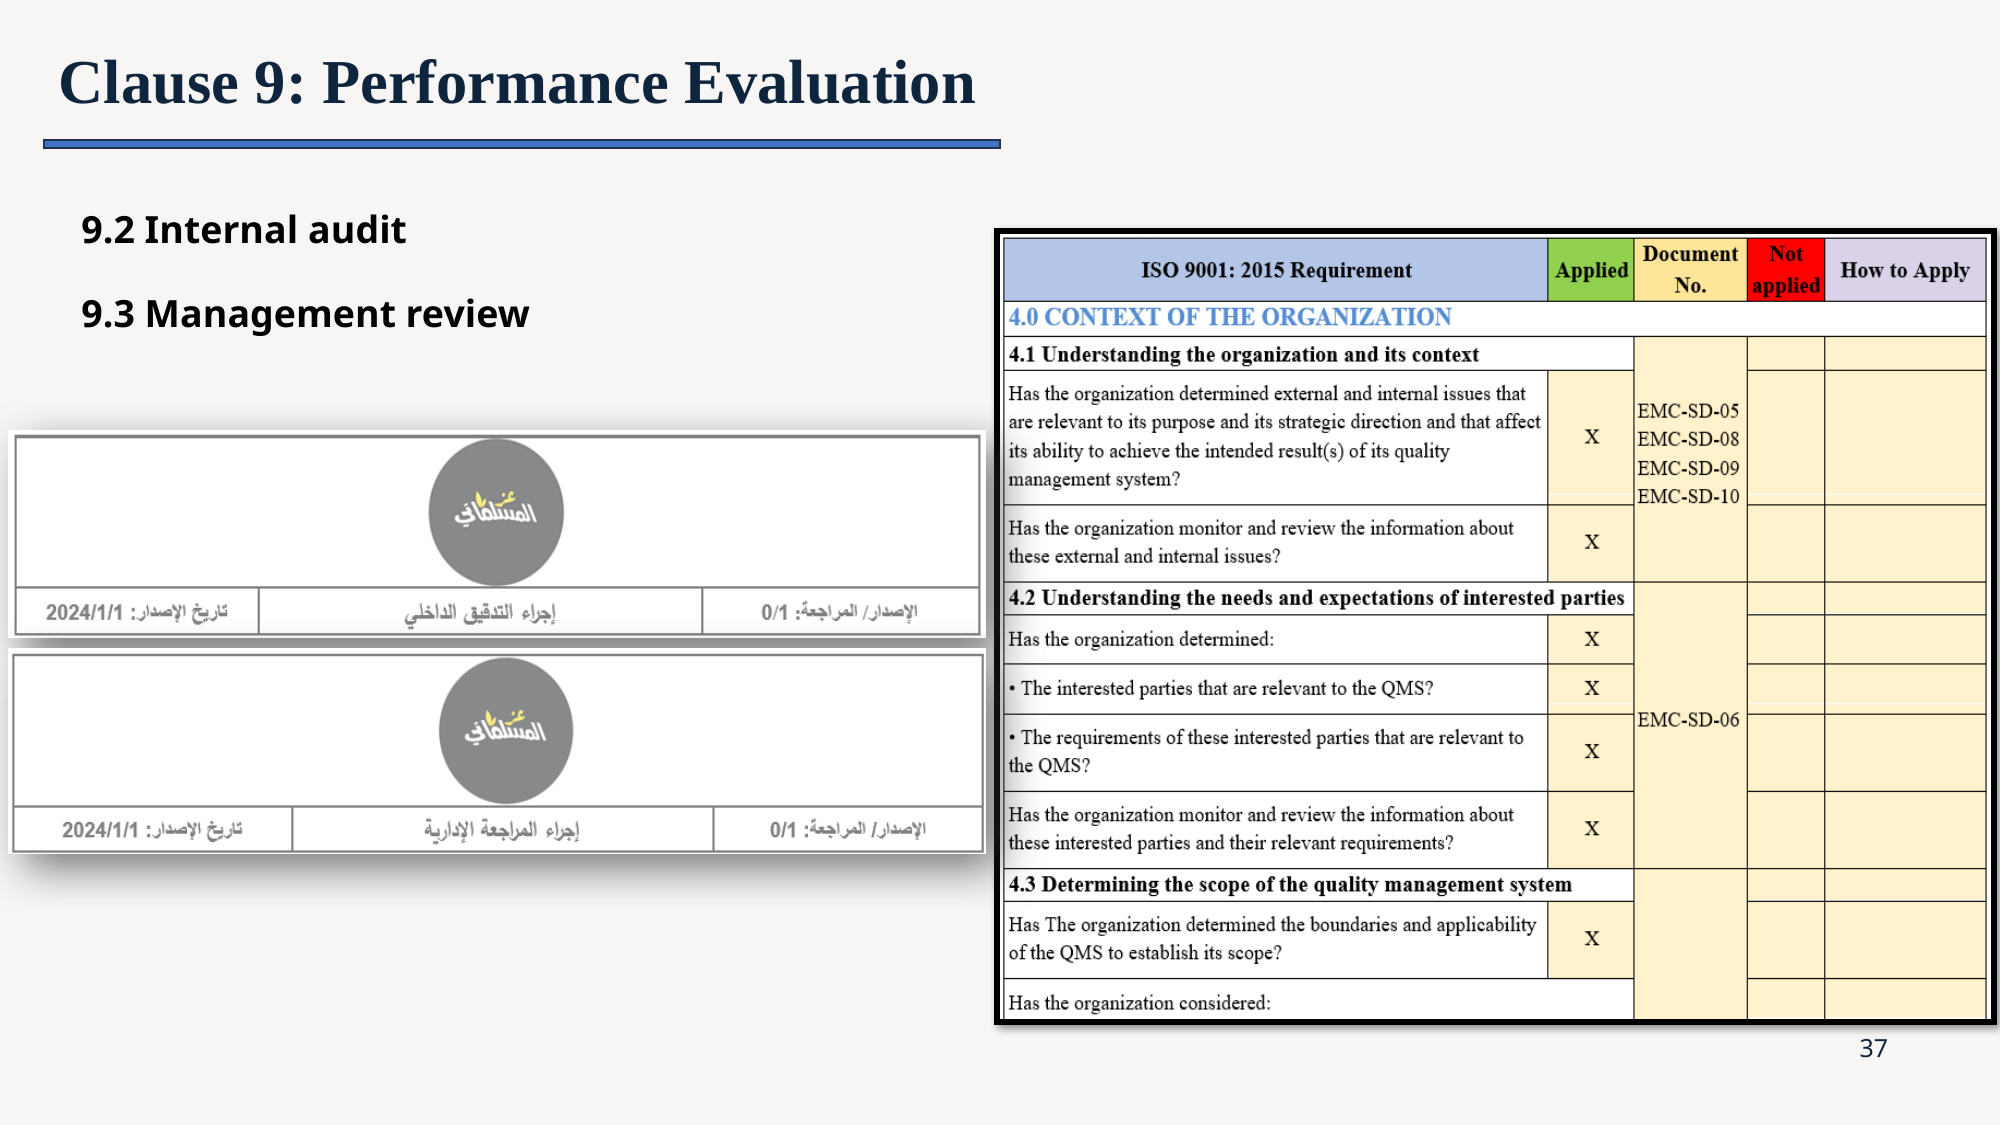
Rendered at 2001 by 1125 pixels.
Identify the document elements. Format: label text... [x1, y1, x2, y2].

picture [8, 430, 986, 638]
text_box 9.3 Management review [66, 282, 992, 343]
text_box 9.2 Internal audit [66, 198, 1067, 258]
picture [999, 233, 1992, 1019]
text_box [43, 139, 1001, 149]
title Clause 9: Performance Evaluation [43, 26, 1283, 141]
picture [8, 648, 986, 854]
slide_number 37 [1836, 1035, 1912, 1080]
